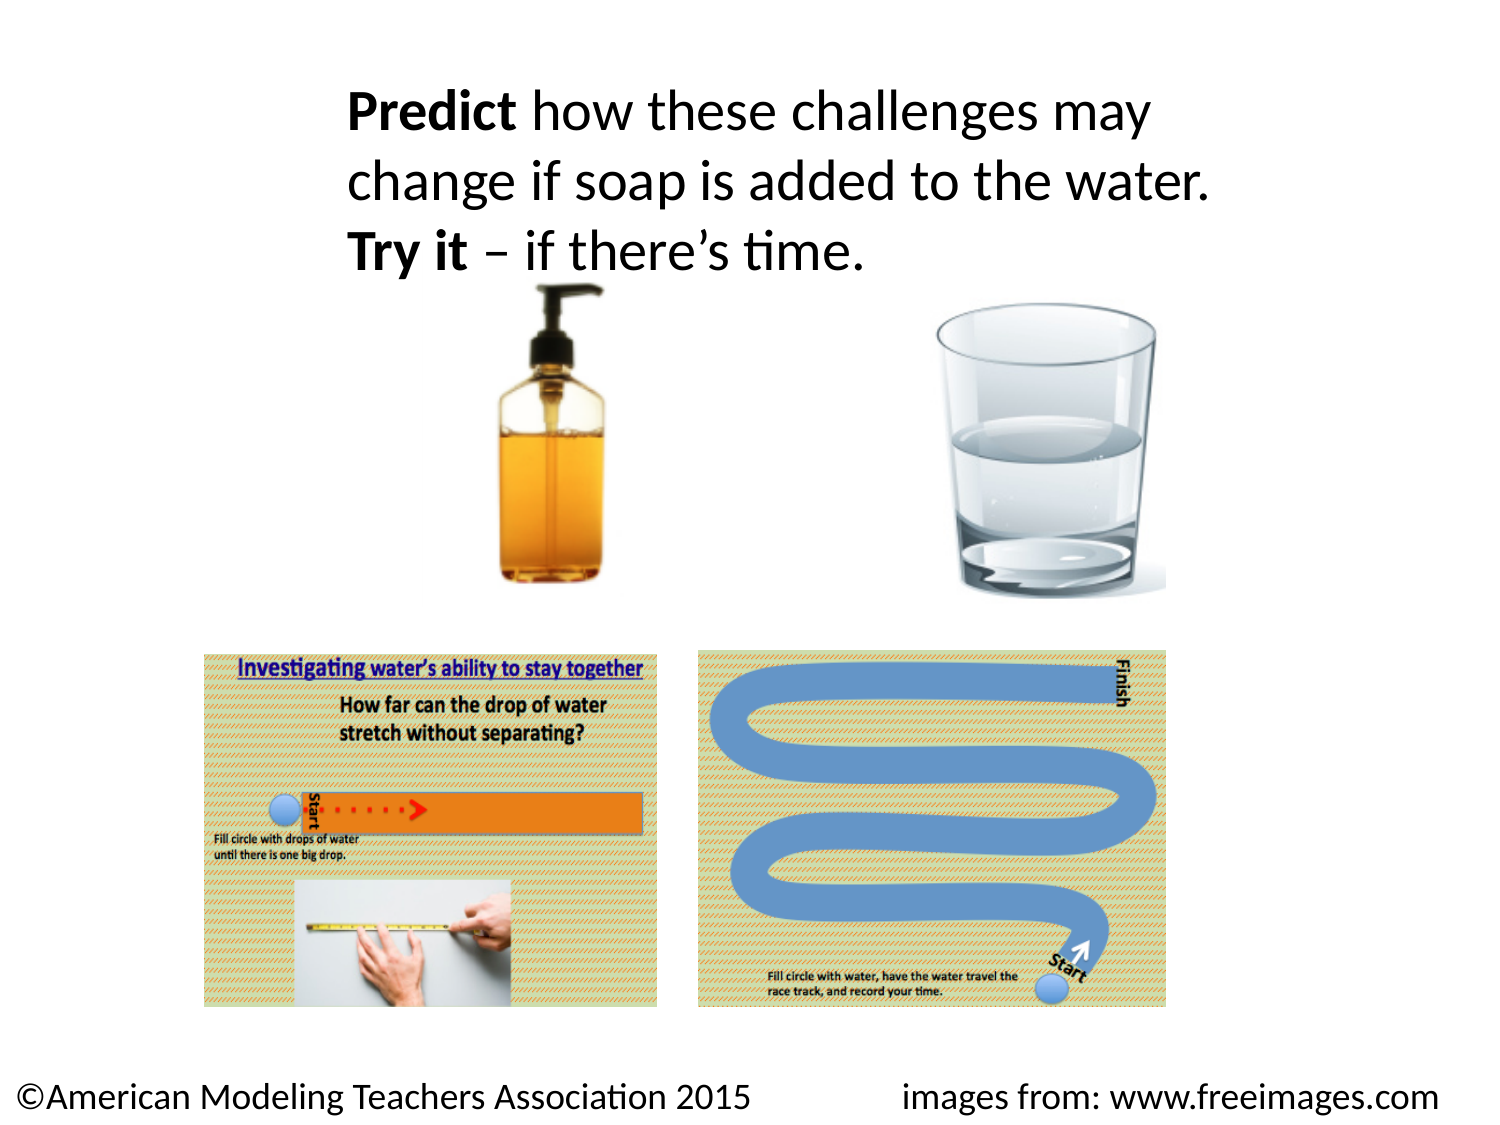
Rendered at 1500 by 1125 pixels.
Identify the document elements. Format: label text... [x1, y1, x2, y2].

text_box Predict how these challenges may change if soap is added to the water. Try it – if there’s time. [332, 65, 1294, 290]
picture [204, 654, 657, 1008]
text_box ©American Modeling Teachers Association 2015 [0, 1064, 862, 1125]
text_box images from: www.freeimages.com [878, 1064, 1456, 1125]
picture [421, 248, 683, 608]
picture [869, 292, 1166, 608]
picture [698, 650, 1166, 1008]
